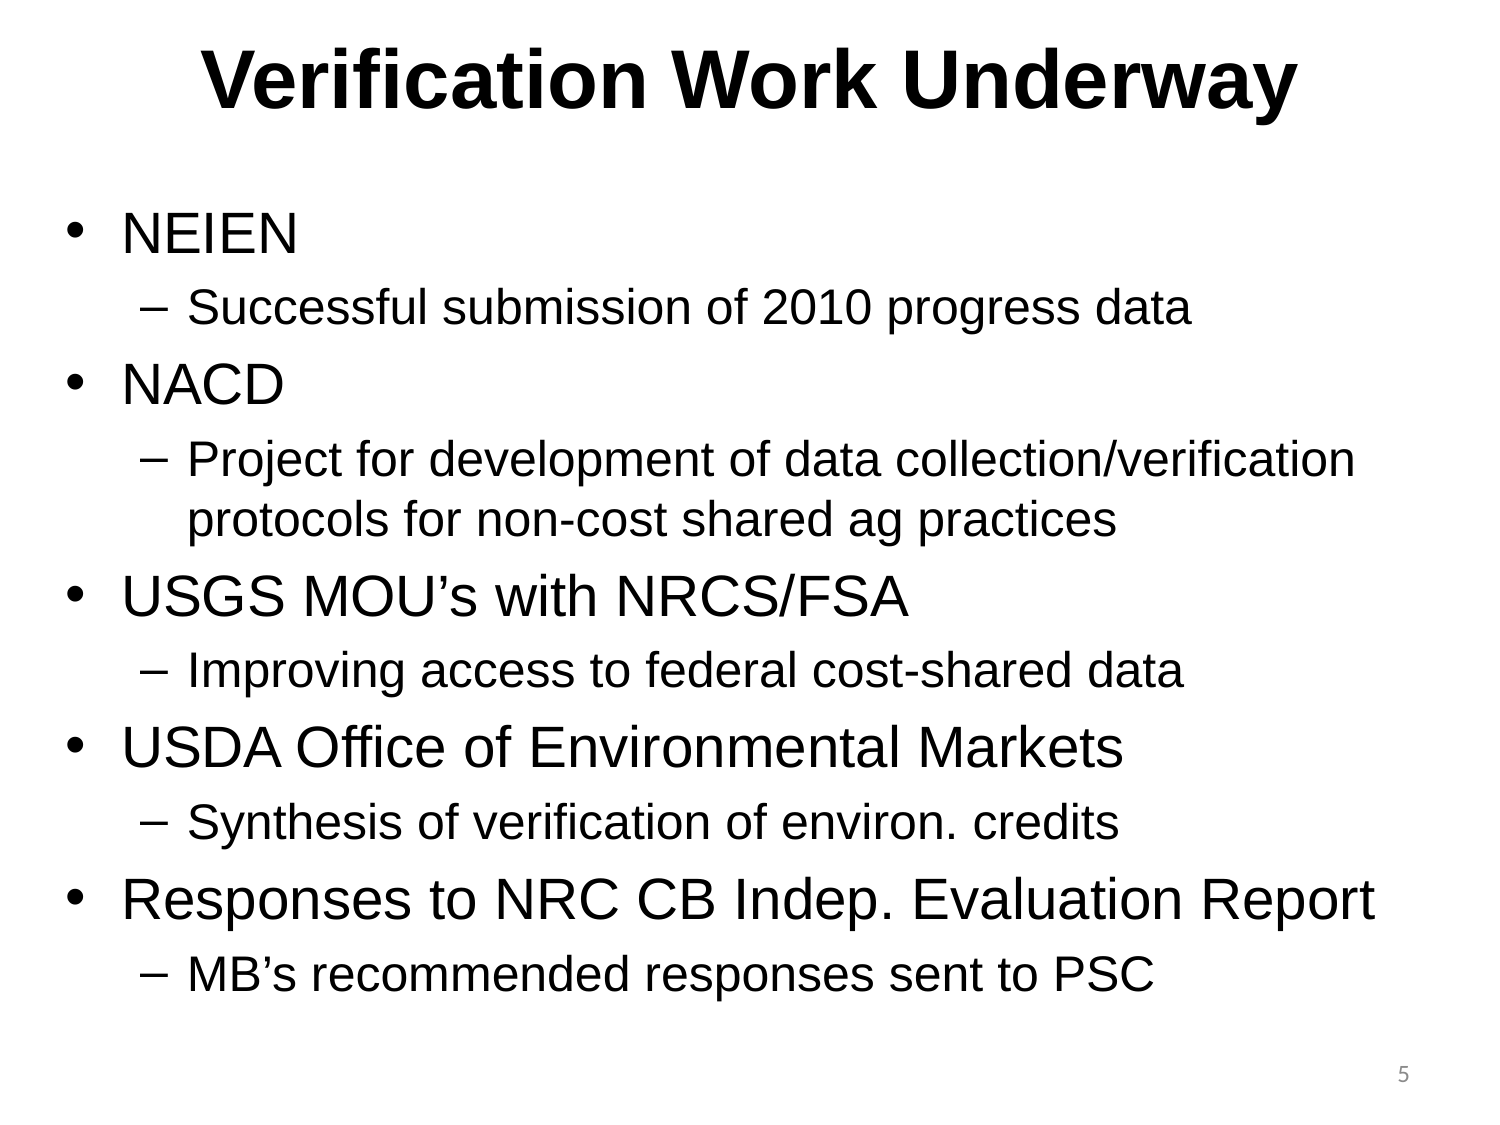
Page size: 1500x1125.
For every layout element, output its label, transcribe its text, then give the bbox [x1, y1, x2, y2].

list NEIEN Successful submission of 2010 progress data NACD Project for development of data collection/verification protocols for non-cost shared ag practices USGS MOU’s with NRCS/FSA Improving access to federal cost-shared data USDA Office of Environmental Markets Synthesis of verification of environ. credits Responses to NRC CB Indep. Evaluation Report MB’s recommended responses sent to PSC [50, 187, 1450, 1050]
slide_number 5 [1074, 1042, 1425, 1103]
title Verification Work Underway [75, 0, 1425, 150]
